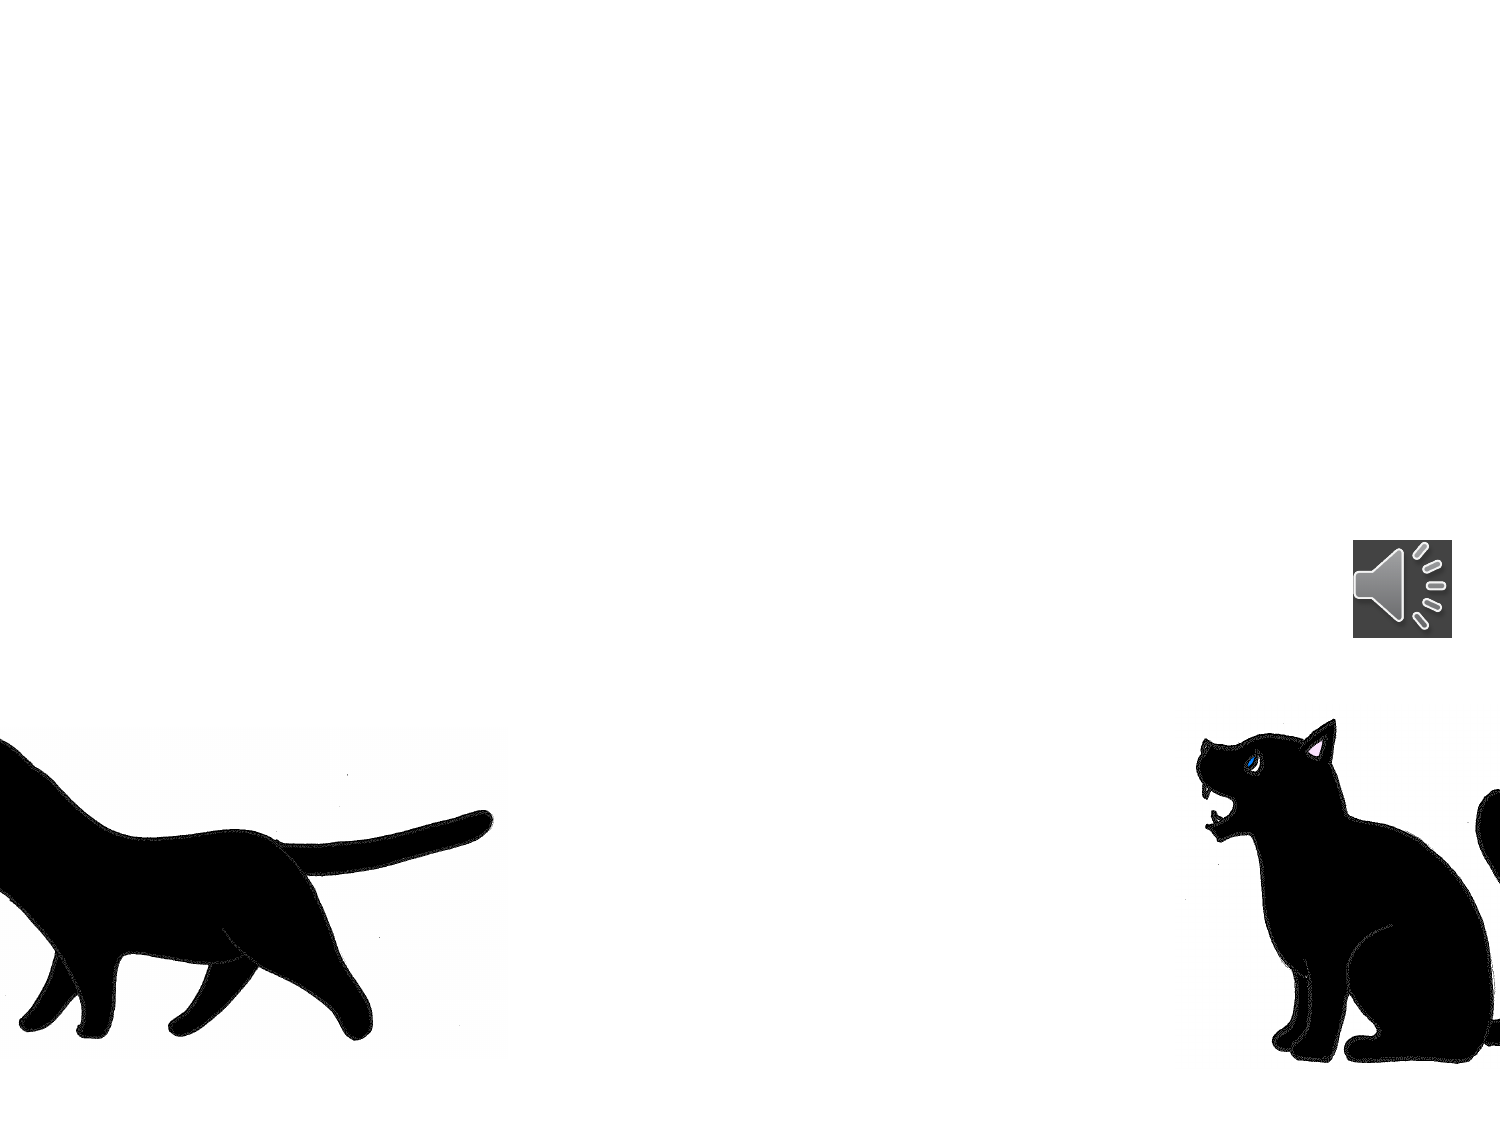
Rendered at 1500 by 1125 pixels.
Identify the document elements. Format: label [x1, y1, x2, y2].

picture [1352, 538, 1453, 640]
picture [0, 727, 508, 1060]
picture [1174, 703, 1500, 1070]
